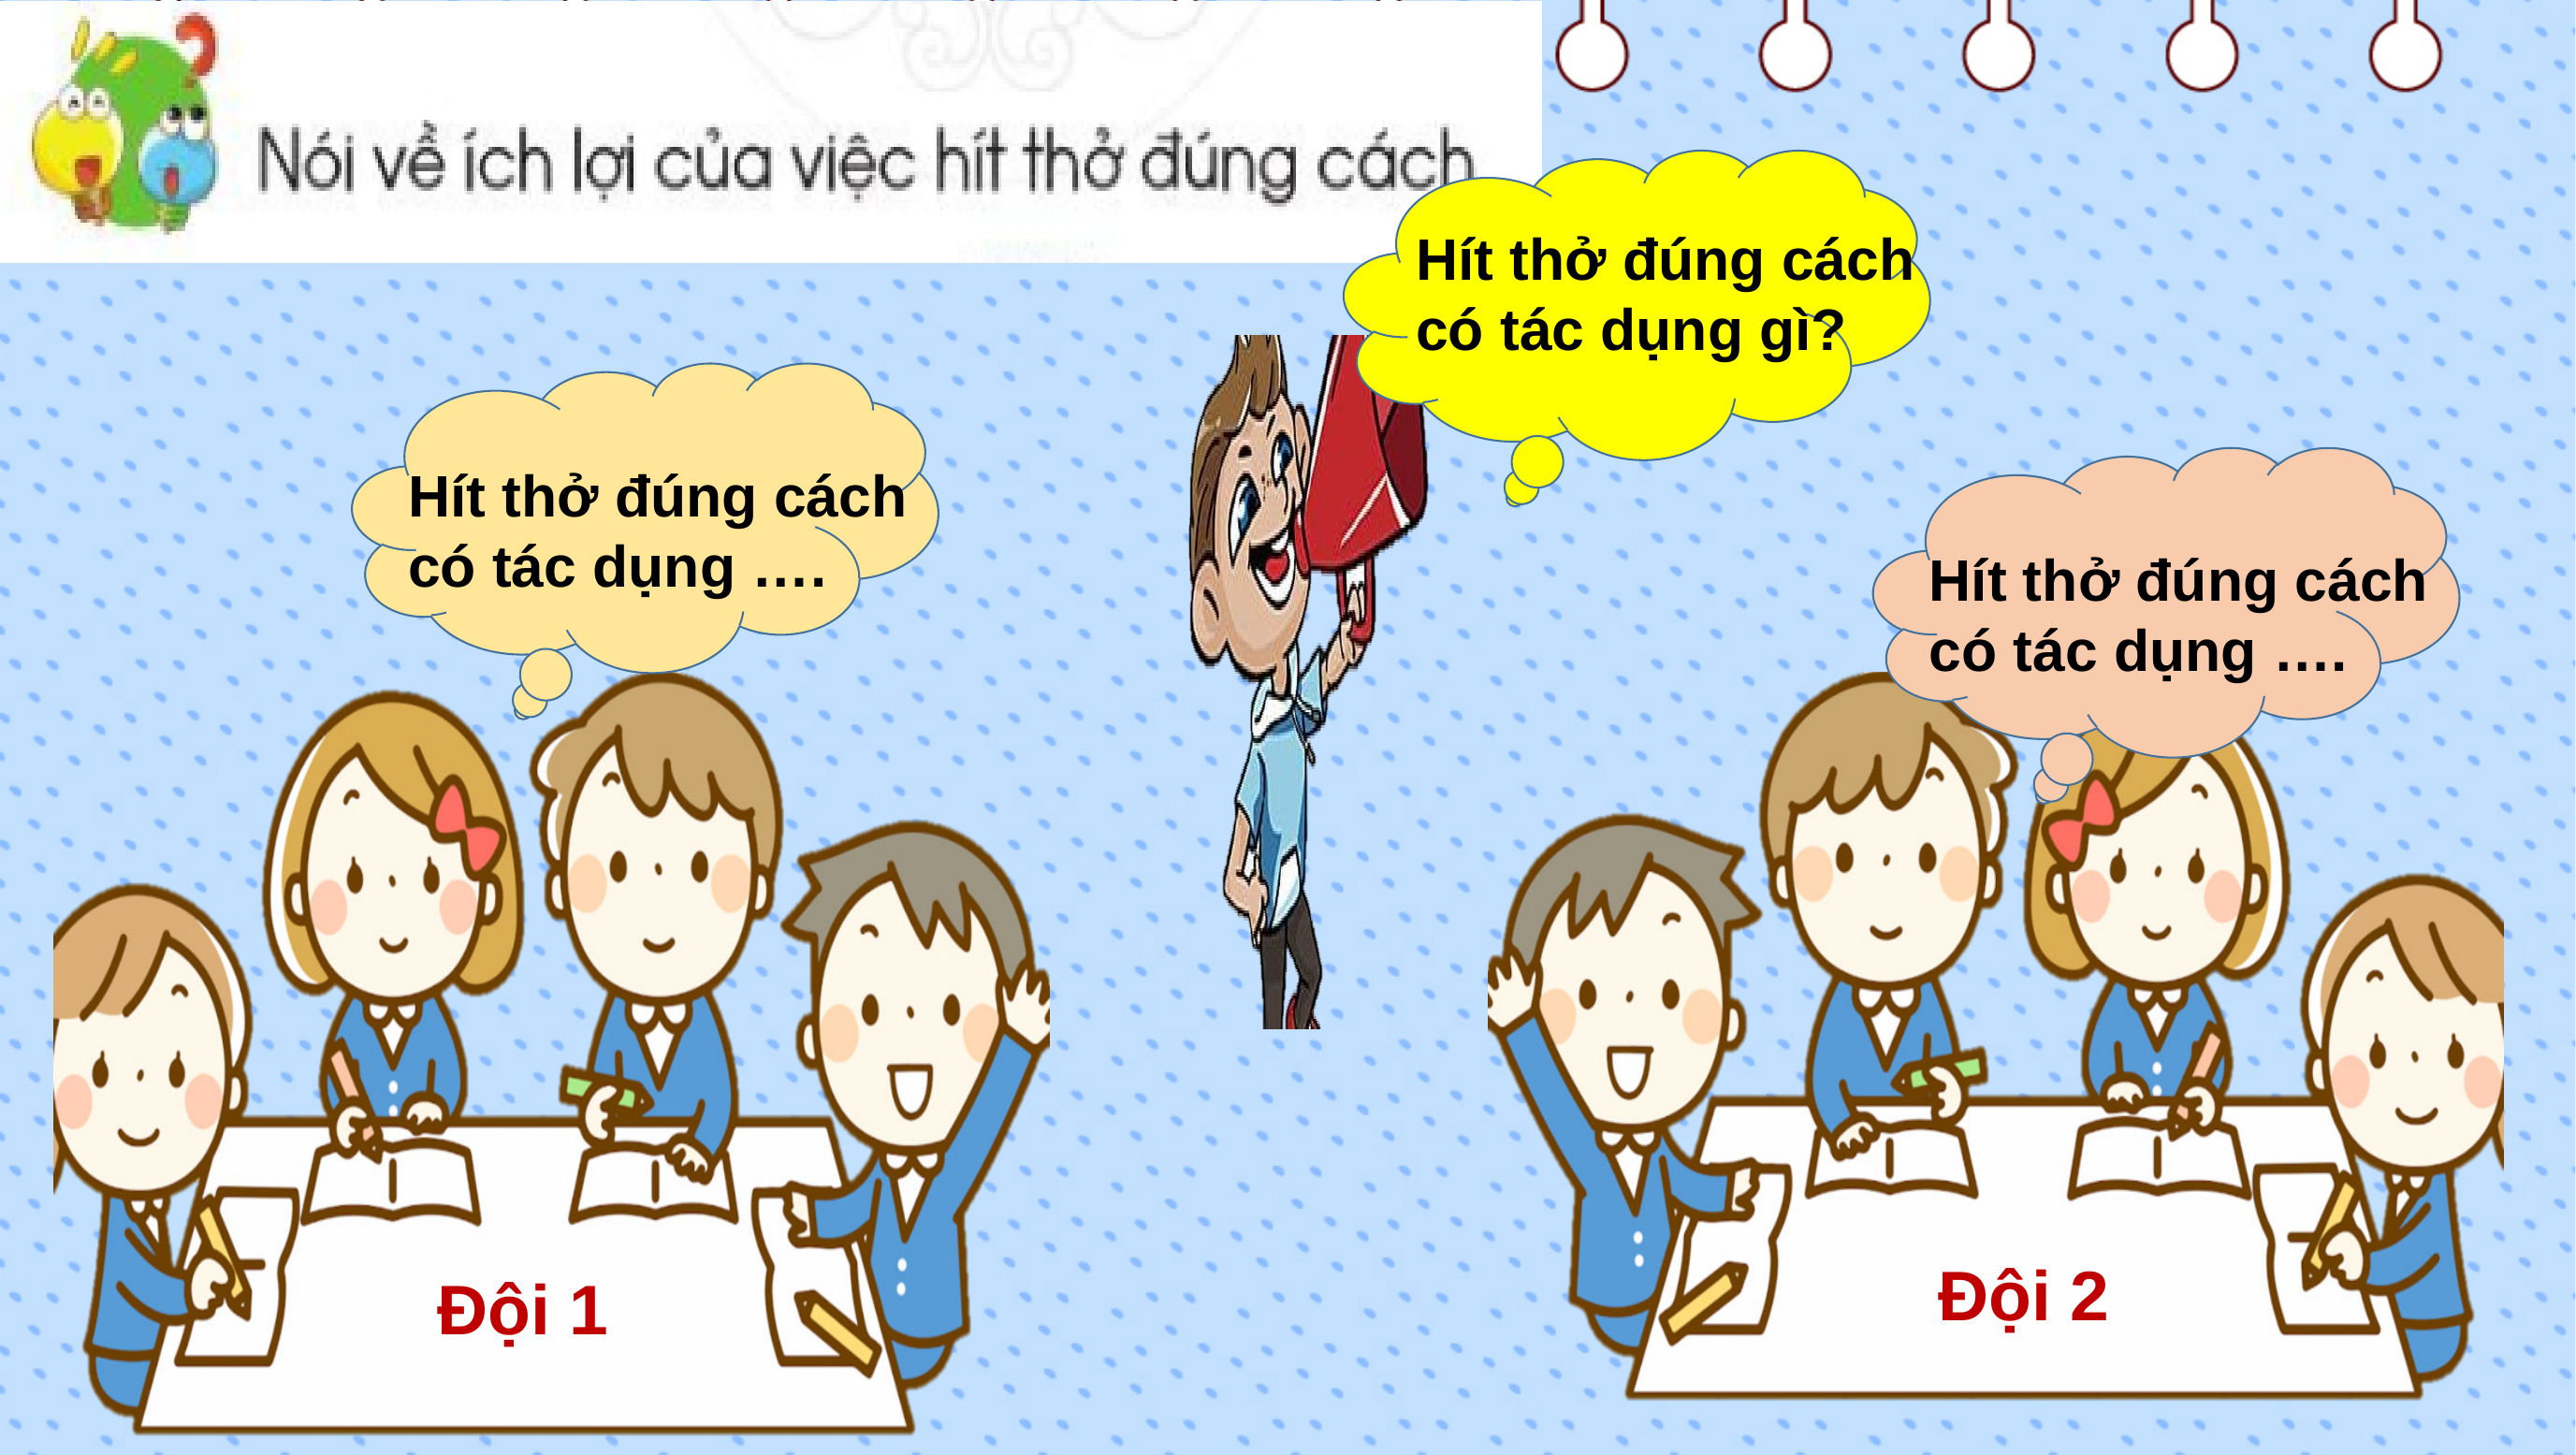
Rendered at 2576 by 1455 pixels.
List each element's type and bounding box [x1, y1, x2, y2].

text_box [352, 362, 939, 673]
text_box [1344, 149, 1947, 459]
text_box [53, 672, 1050, 1446]
picture [0, 0, 2576, 1455]
text_box [1873, 446, 2460, 757]
text_box [1487, 672, 2504, 1410]
